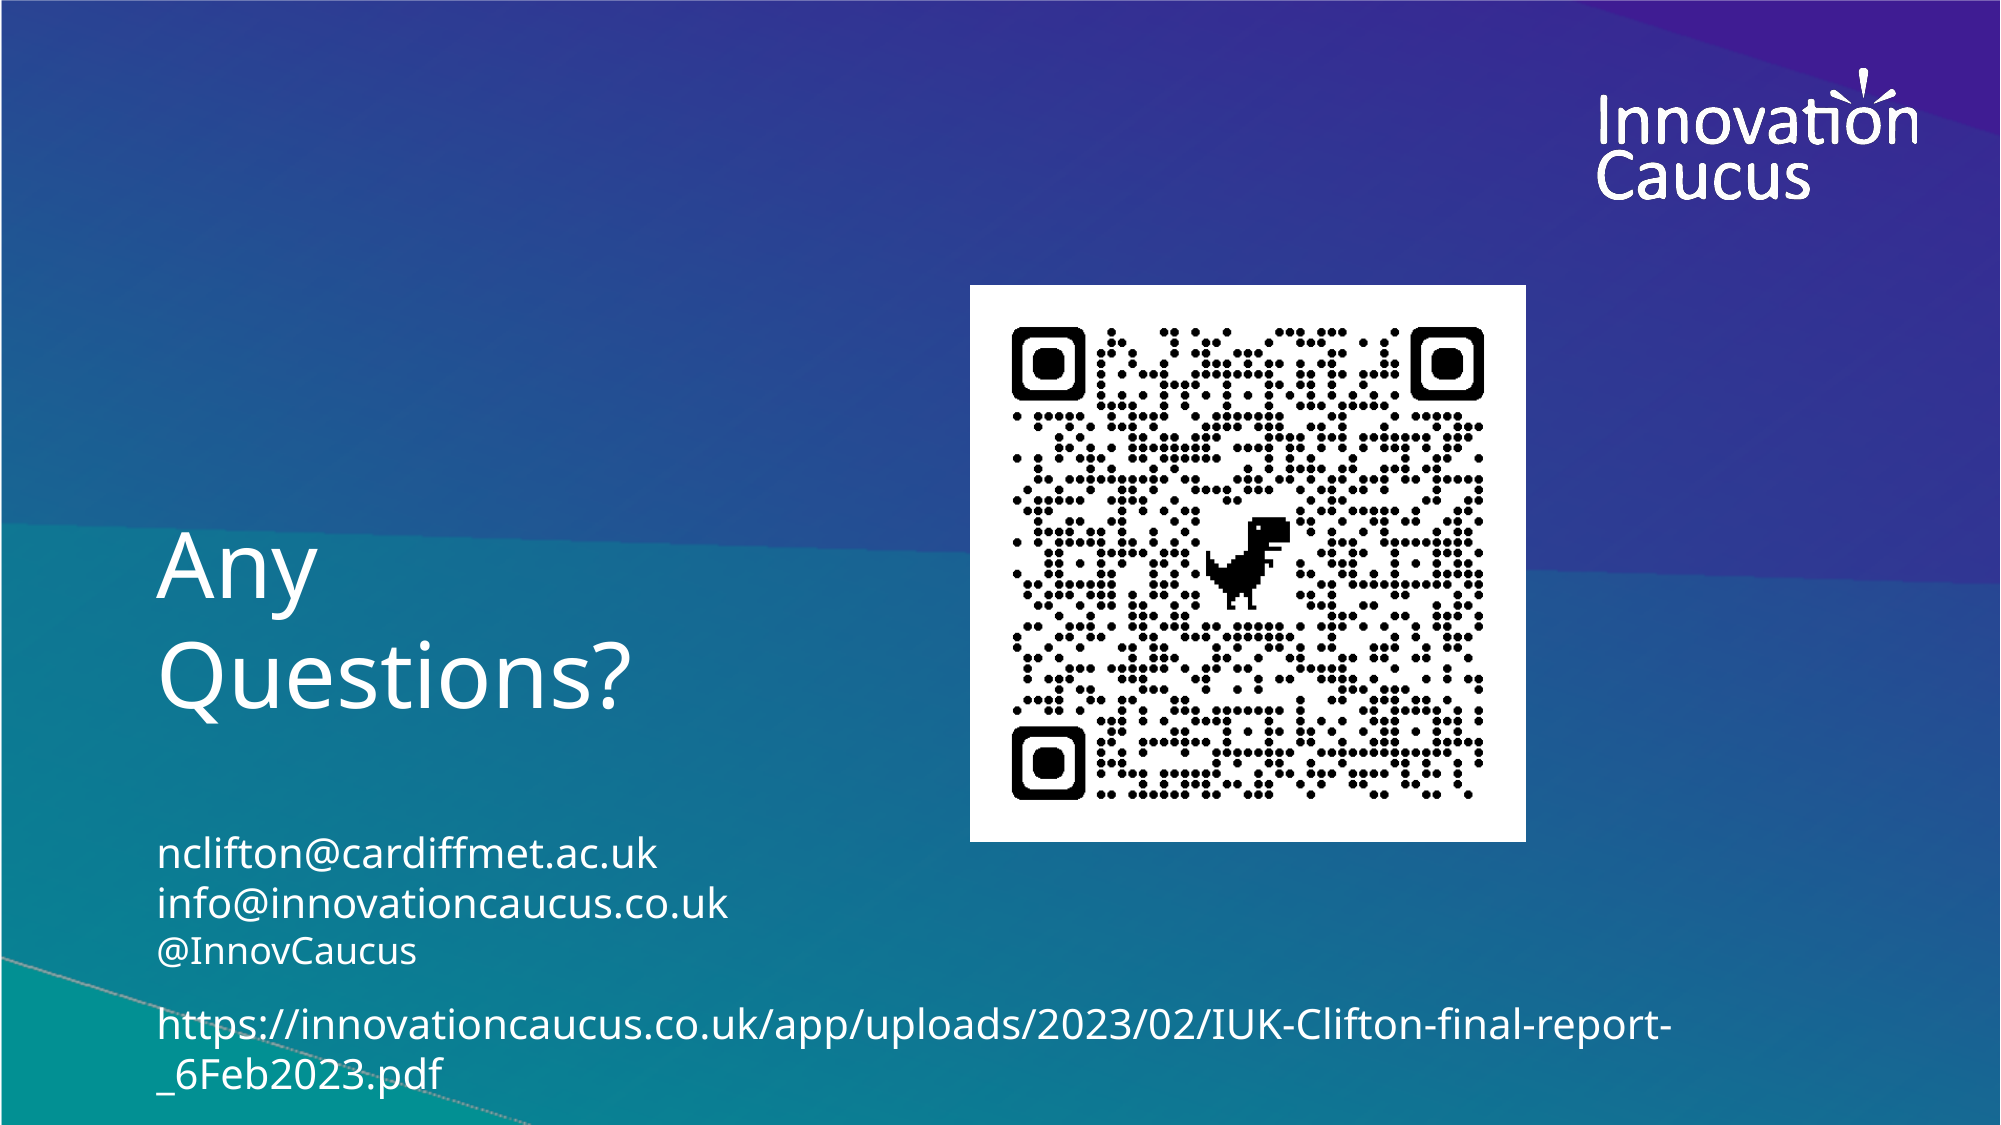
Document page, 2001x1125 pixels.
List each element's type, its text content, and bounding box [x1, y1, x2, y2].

text_box https://innovationcaucus.co.uk/app/uploads/2023/02/IUK-Clifton-final-report-_6Feb2023.pdf [141, 990, 431, 1106]
picture [3, 0, 2000, 1125]
text_box Any Questions? nclifton@cardiffmet.ac.uk info@innovationcaucus.co.uk @InnovCaucus [141, 499, 431, 980]
text_box https://innovationcaucus.co.uk/app/uploads/2023/02/IUK-Clifton-final-report-_6Feb2023.pdf [1567, 990, 1865, 1106]
